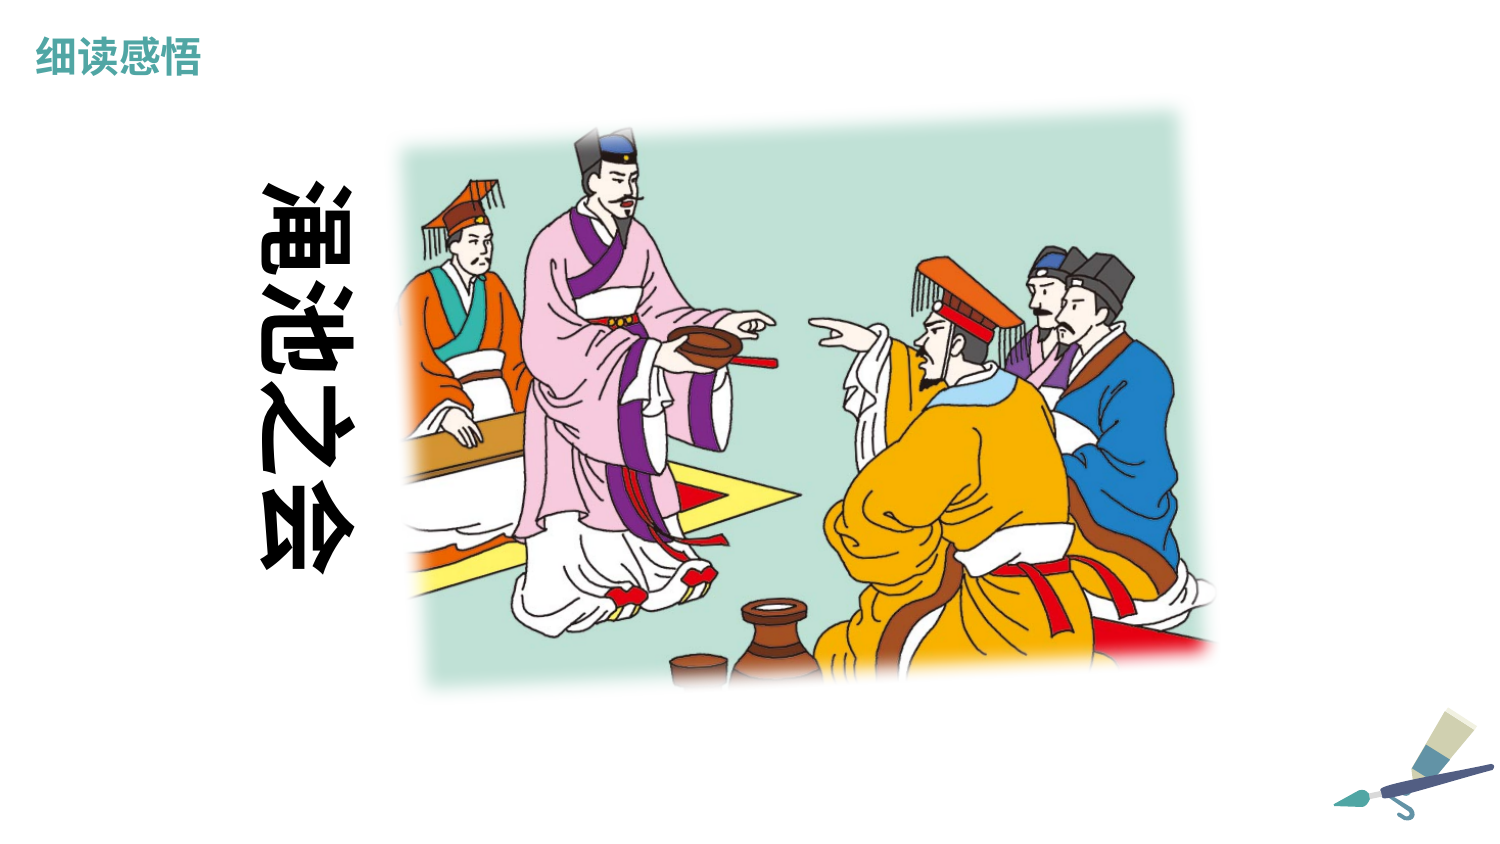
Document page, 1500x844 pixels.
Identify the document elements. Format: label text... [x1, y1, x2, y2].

picture [395, 109, 1211, 689]
text_box 细读感悟 [24, 25, 261, 87]
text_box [1358, 708, 1481, 844]
text_box 渑池之会 [237, 172, 381, 611]
